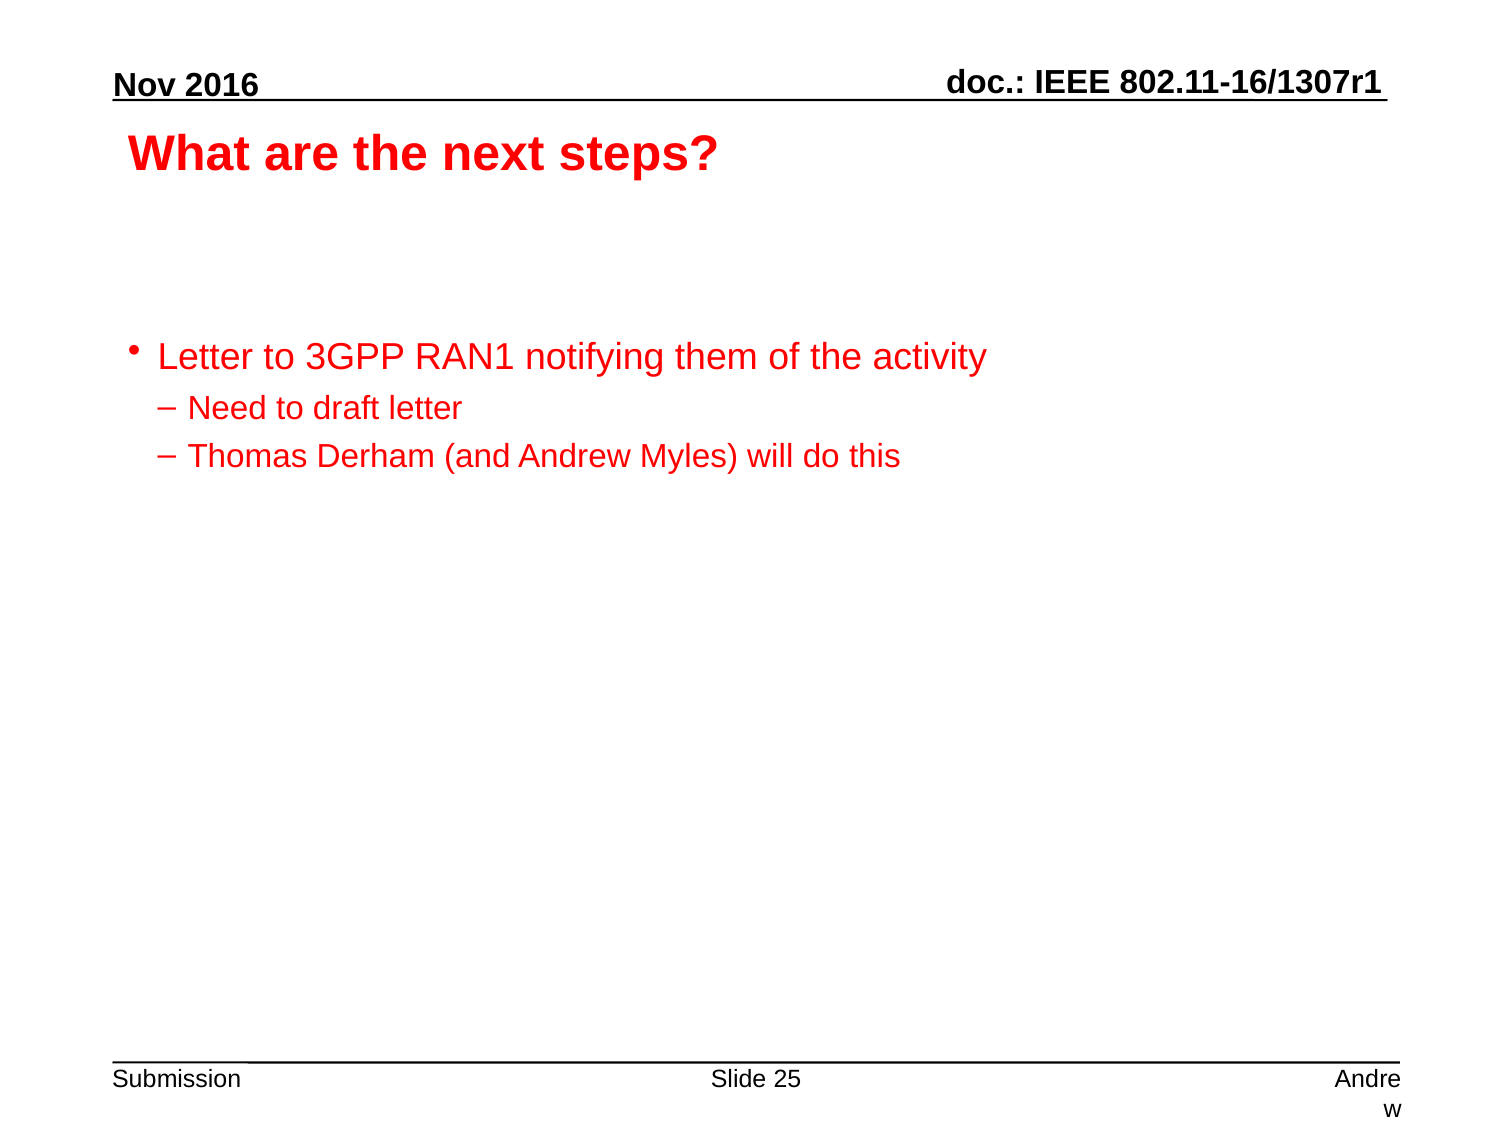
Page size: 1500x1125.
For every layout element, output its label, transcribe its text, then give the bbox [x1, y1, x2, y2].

title What are the next steps? [112, 112, 1388, 288]
footer Andrew Myles, Cisco [1320, 1061, 1402, 1093]
slide_number Slide 25 [709, 1061, 803, 1093]
list Letter to 3GPP RAN1 notifying them of the activity Need to draft letter Thomas Derham (and Andrew Myles) will do this [112, 324, 1388, 1000]
